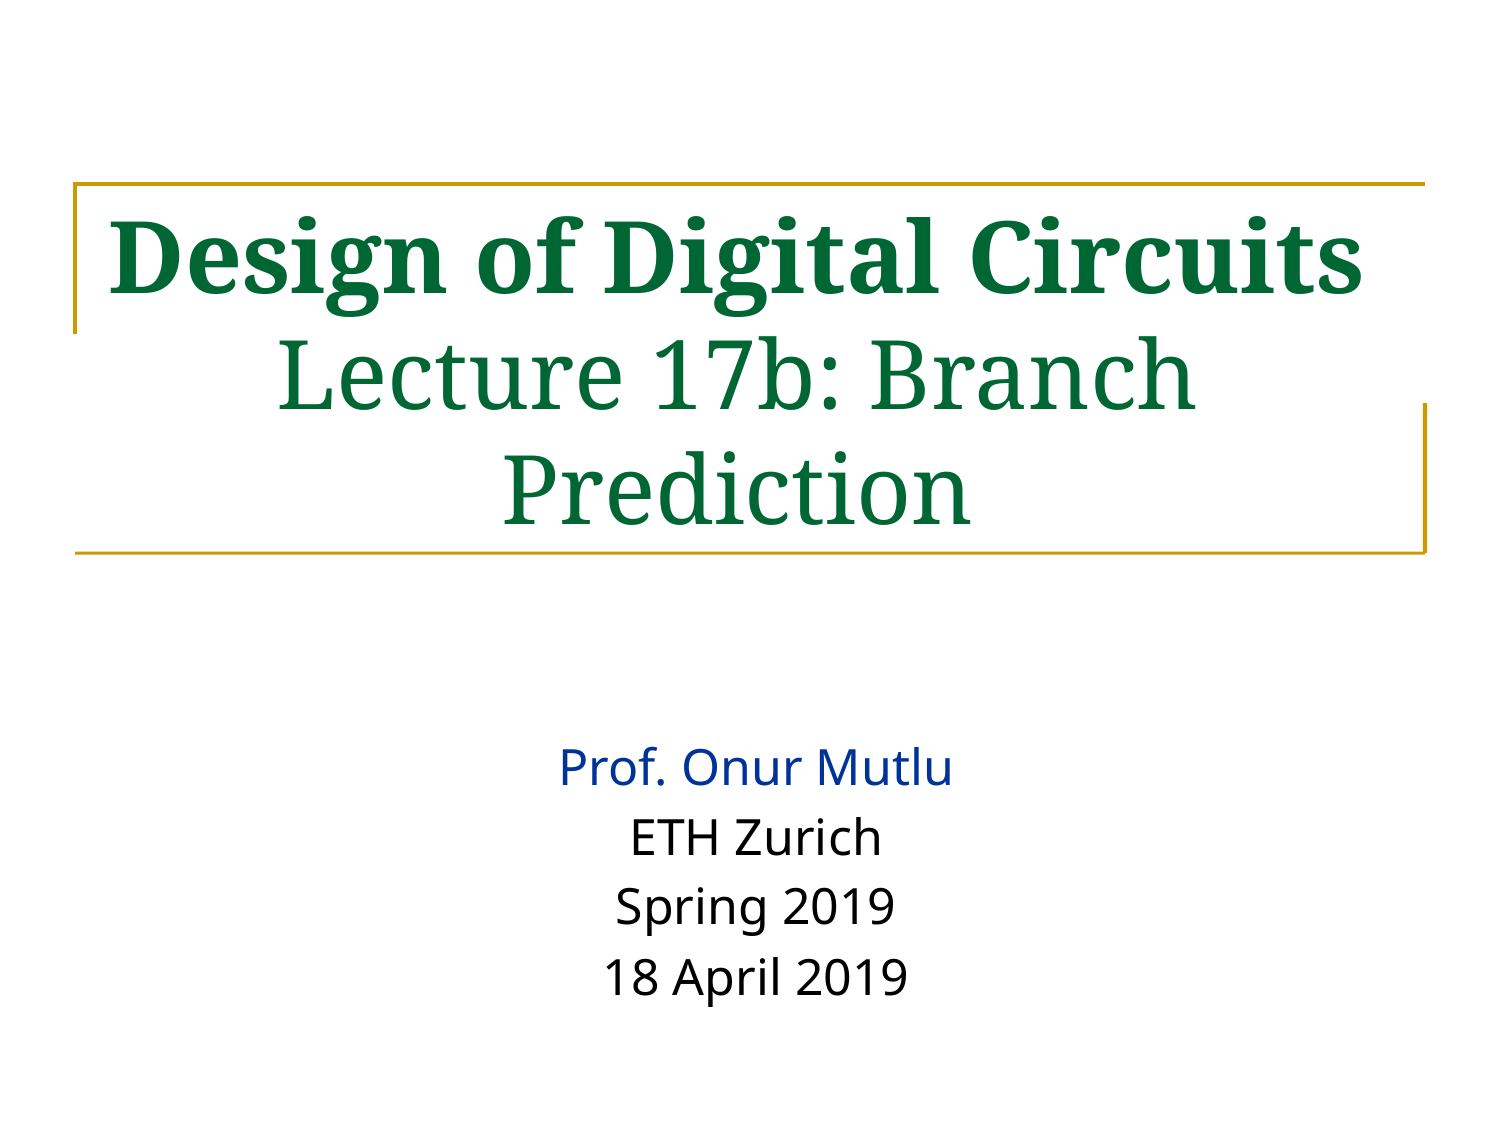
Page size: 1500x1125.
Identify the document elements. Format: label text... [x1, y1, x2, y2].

title Design of Digital Circuits Lecture 17b: Branch Prediction [37, 187, 1438, 550]
subtitle Prof. Onur Mutlu ETH Zurich Spring 2019 18 April 2019 [112, 587, 1400, 1064]
